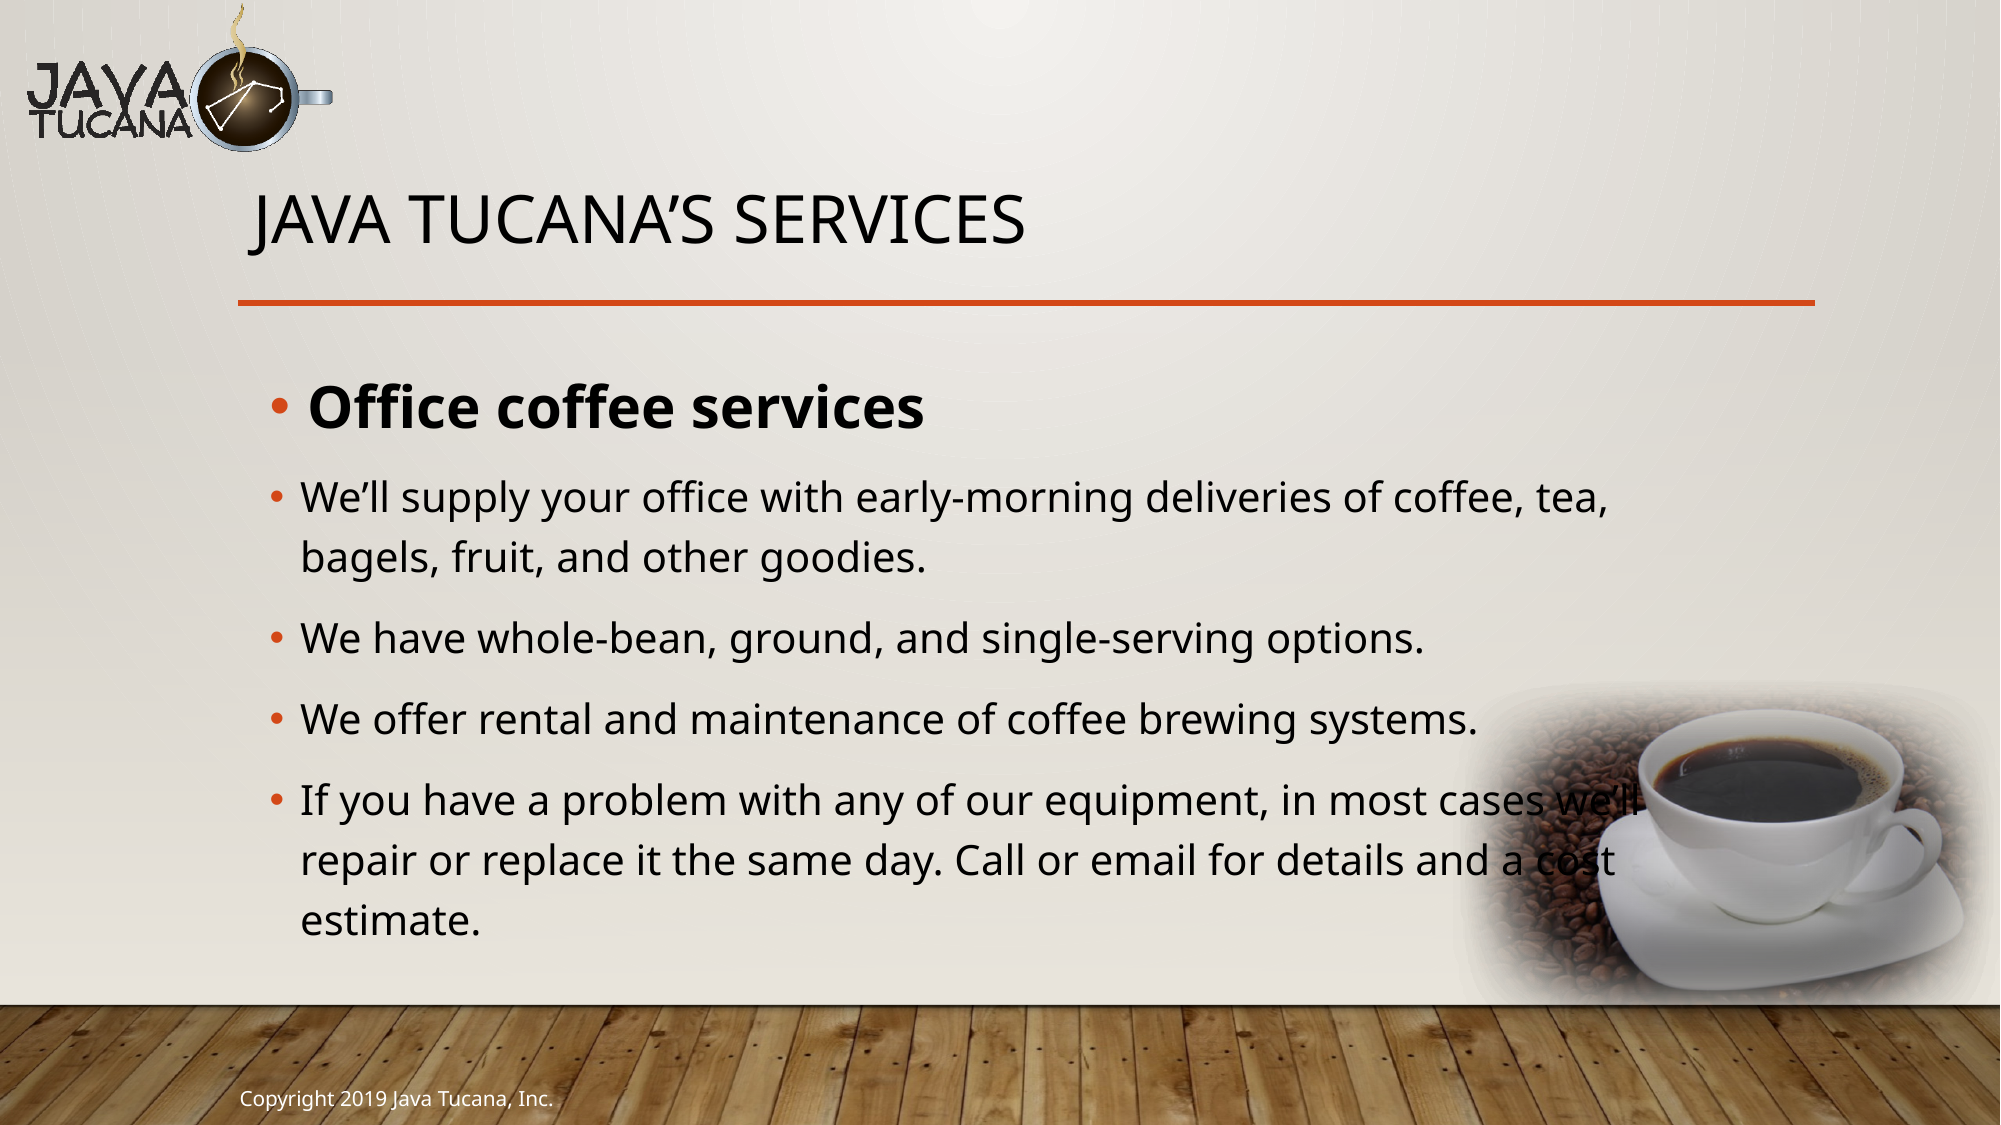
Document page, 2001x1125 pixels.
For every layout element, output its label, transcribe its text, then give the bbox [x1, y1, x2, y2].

title Java Tucana’s Services [238, 178, 1814, 305]
picture [0, 1005, 2000, 1125]
list Office coffee services We’ll supply your office with early-morning deliveries of coffee, tea, bagels, fruit, and other goodies. We have whole-bean, ground, and single-serving options. We offer rental and maintenance of coffee brewing systems. If you have a problem with any of our equipment, in most cases we’ll repair or replace it the same day. Call or email for details and a cost estimate. [254, 348, 1756, 1009]
footer Copyright 2019 Java Tucana, Inc. [224, 1074, 1199, 1125]
picture [13, 0, 341, 159]
picture [1756, 767, 1906, 953]
